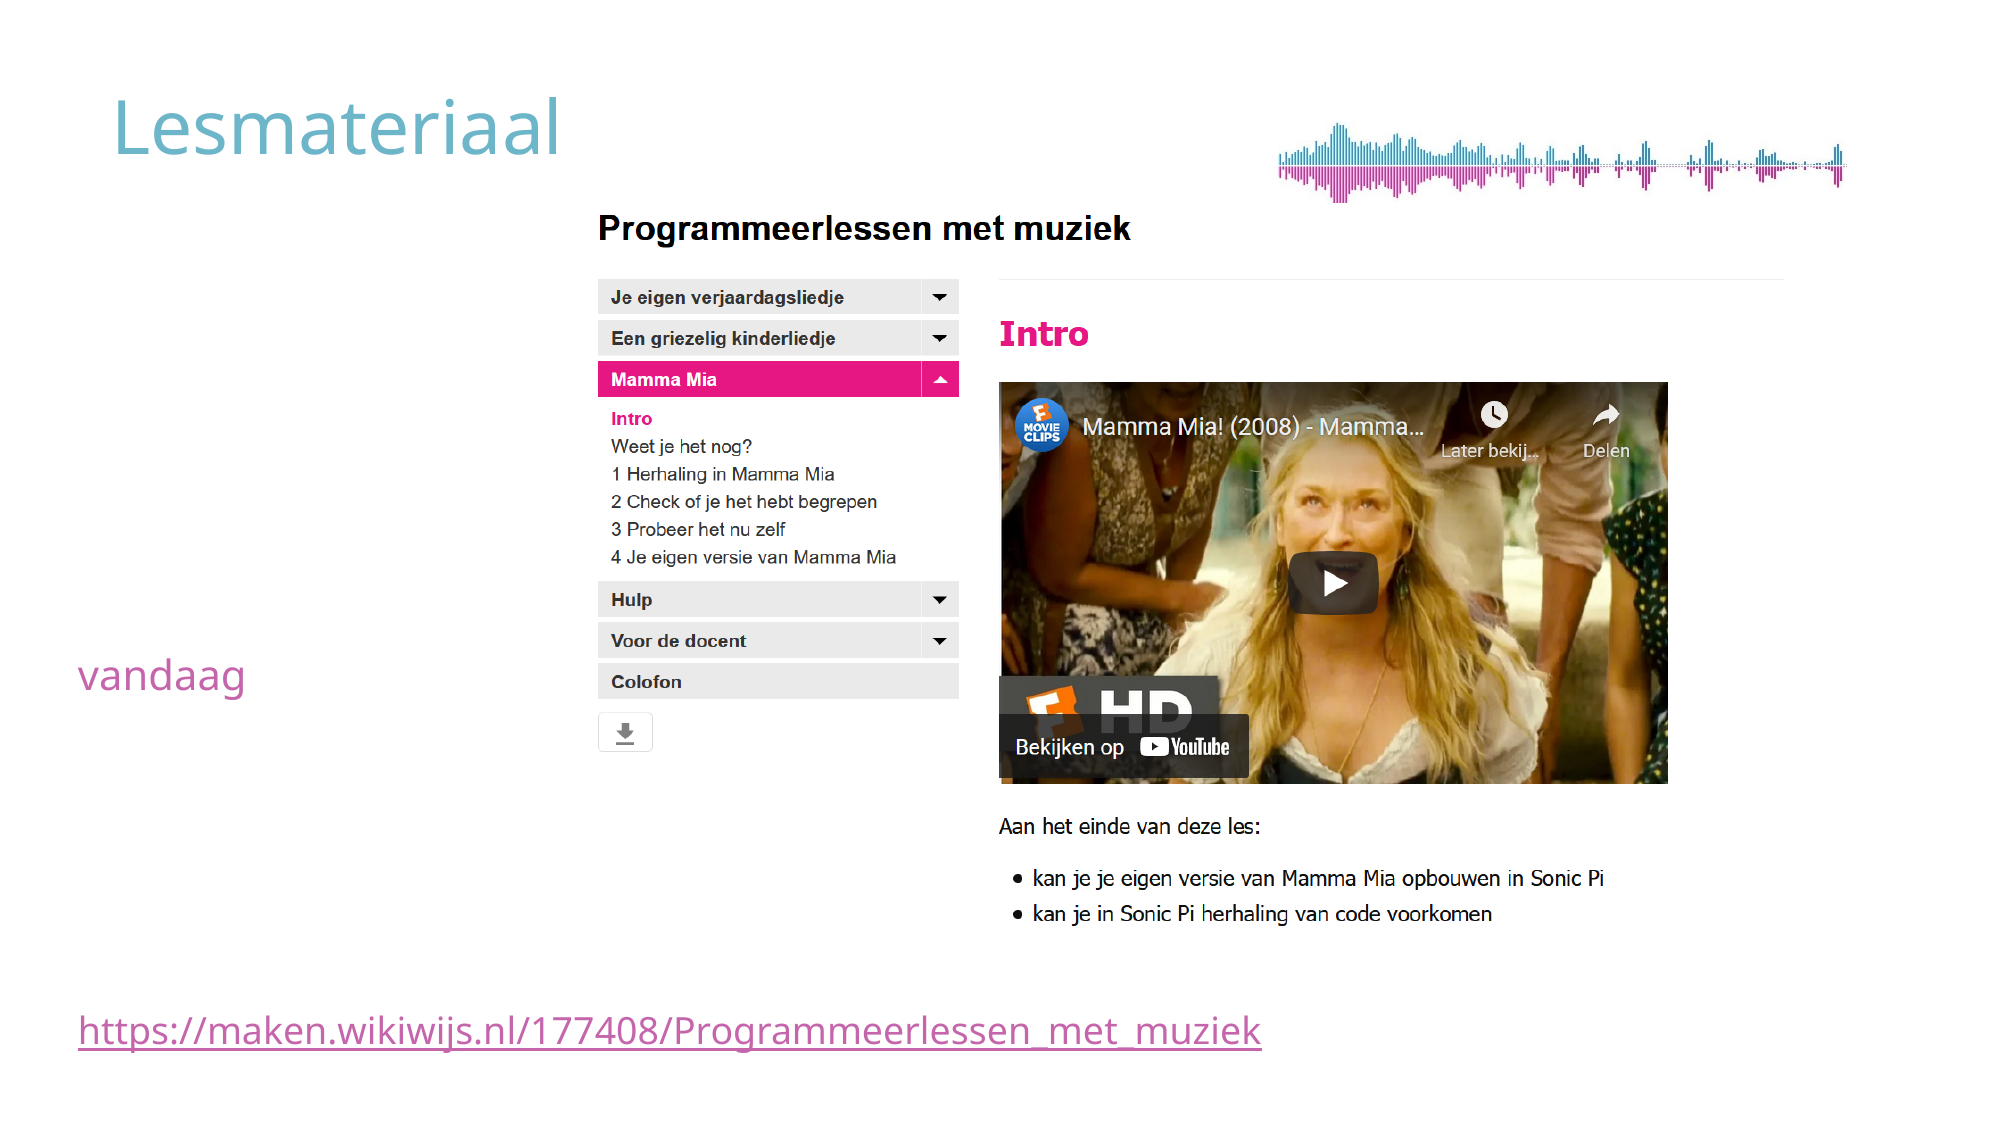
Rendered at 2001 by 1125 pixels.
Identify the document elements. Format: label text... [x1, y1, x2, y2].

picture [533, 121, 1847, 957]
text_box Lesmateriaal [96, 82, 617, 204]
text_box https://maken.wikiwijs.nl/177408/Programmeerlessen_met_muziek [63, 1000, 1831, 1066]
text_box vandaag [63, 641, 397, 707]
